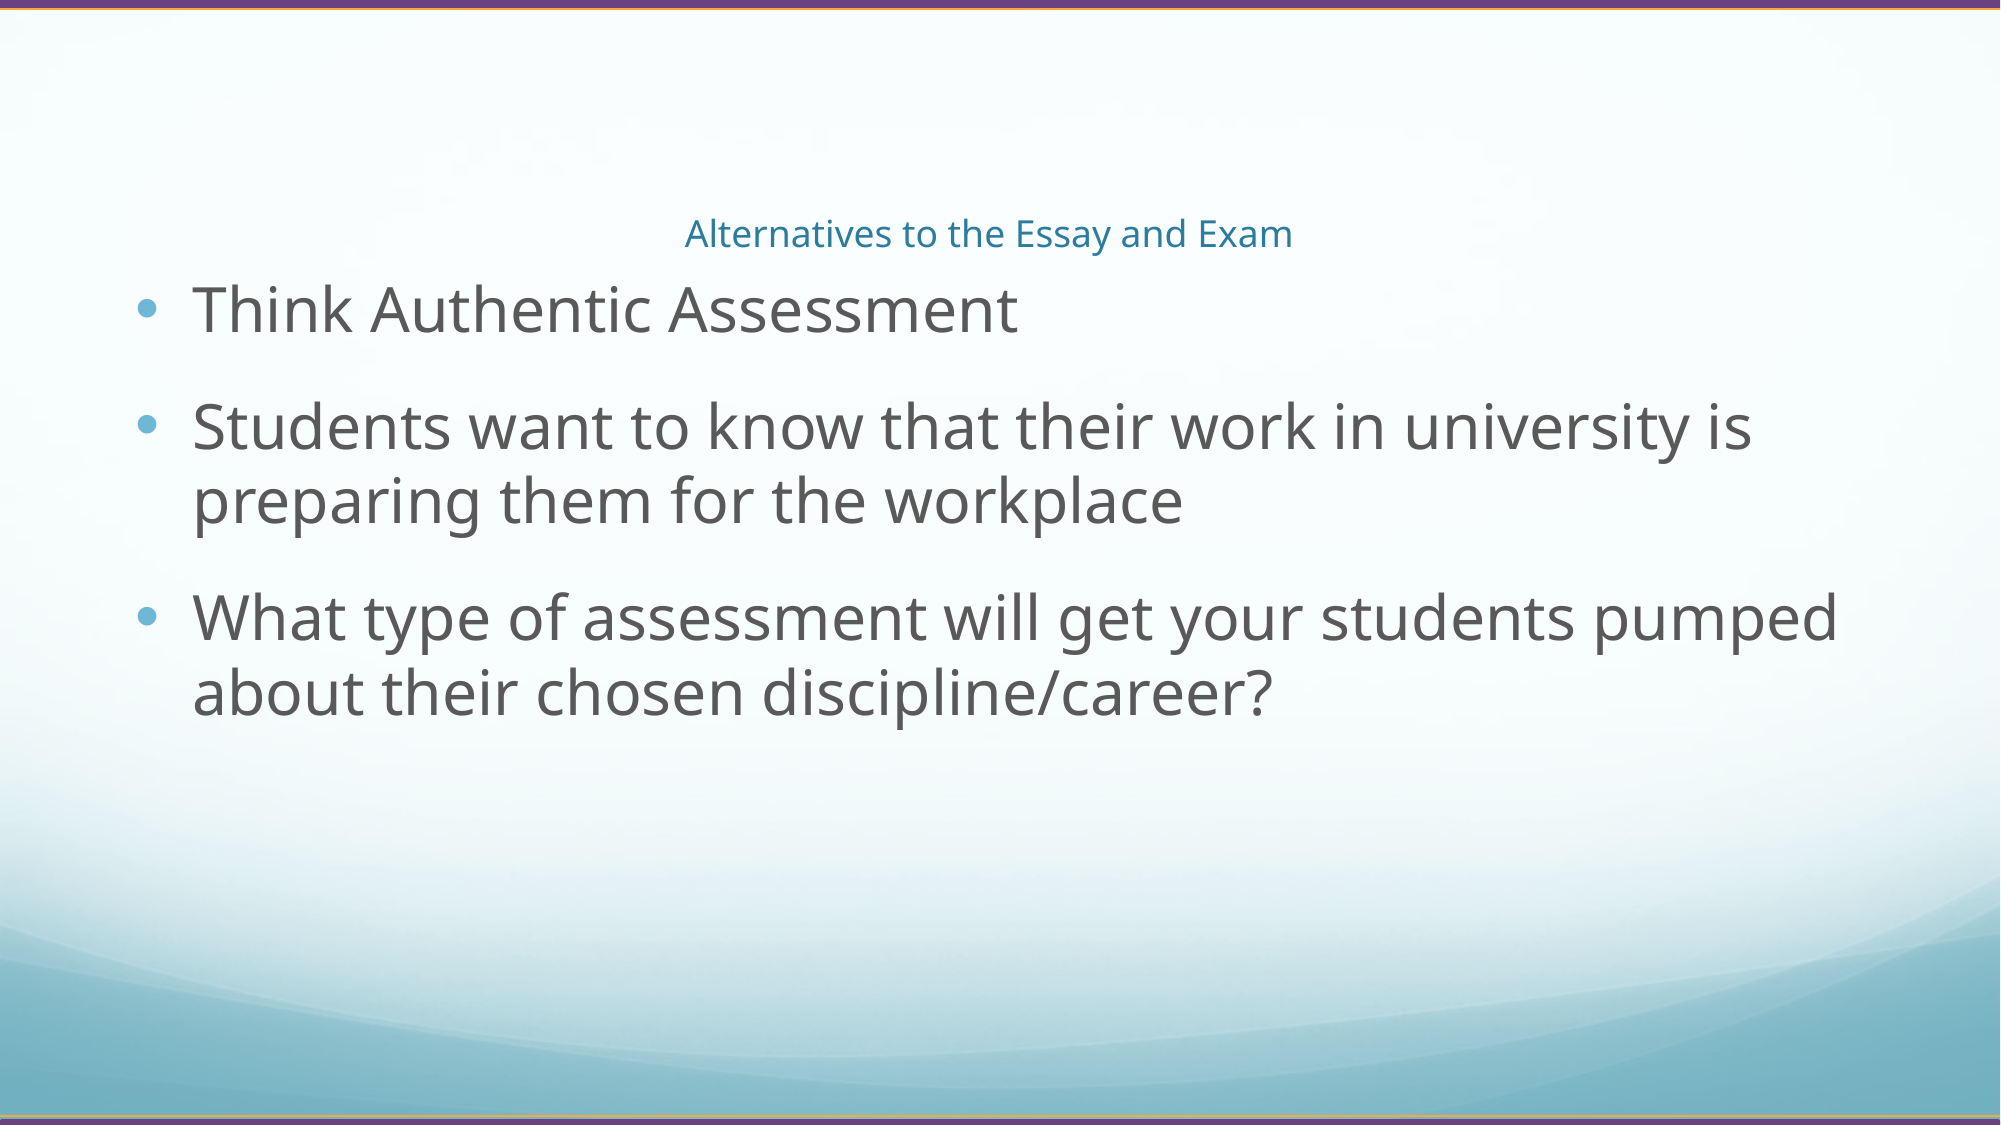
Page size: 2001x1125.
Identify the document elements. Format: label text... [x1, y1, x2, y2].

list Think Authentic Assessment Students want to know that their work in university is preparing them for the workplace What type of assessment will get your students pumped about their chosen discipline/career? [120, 262, 1880, 975]
title Alternatives to the Essay and Exam [342, 202, 1637, 262]
